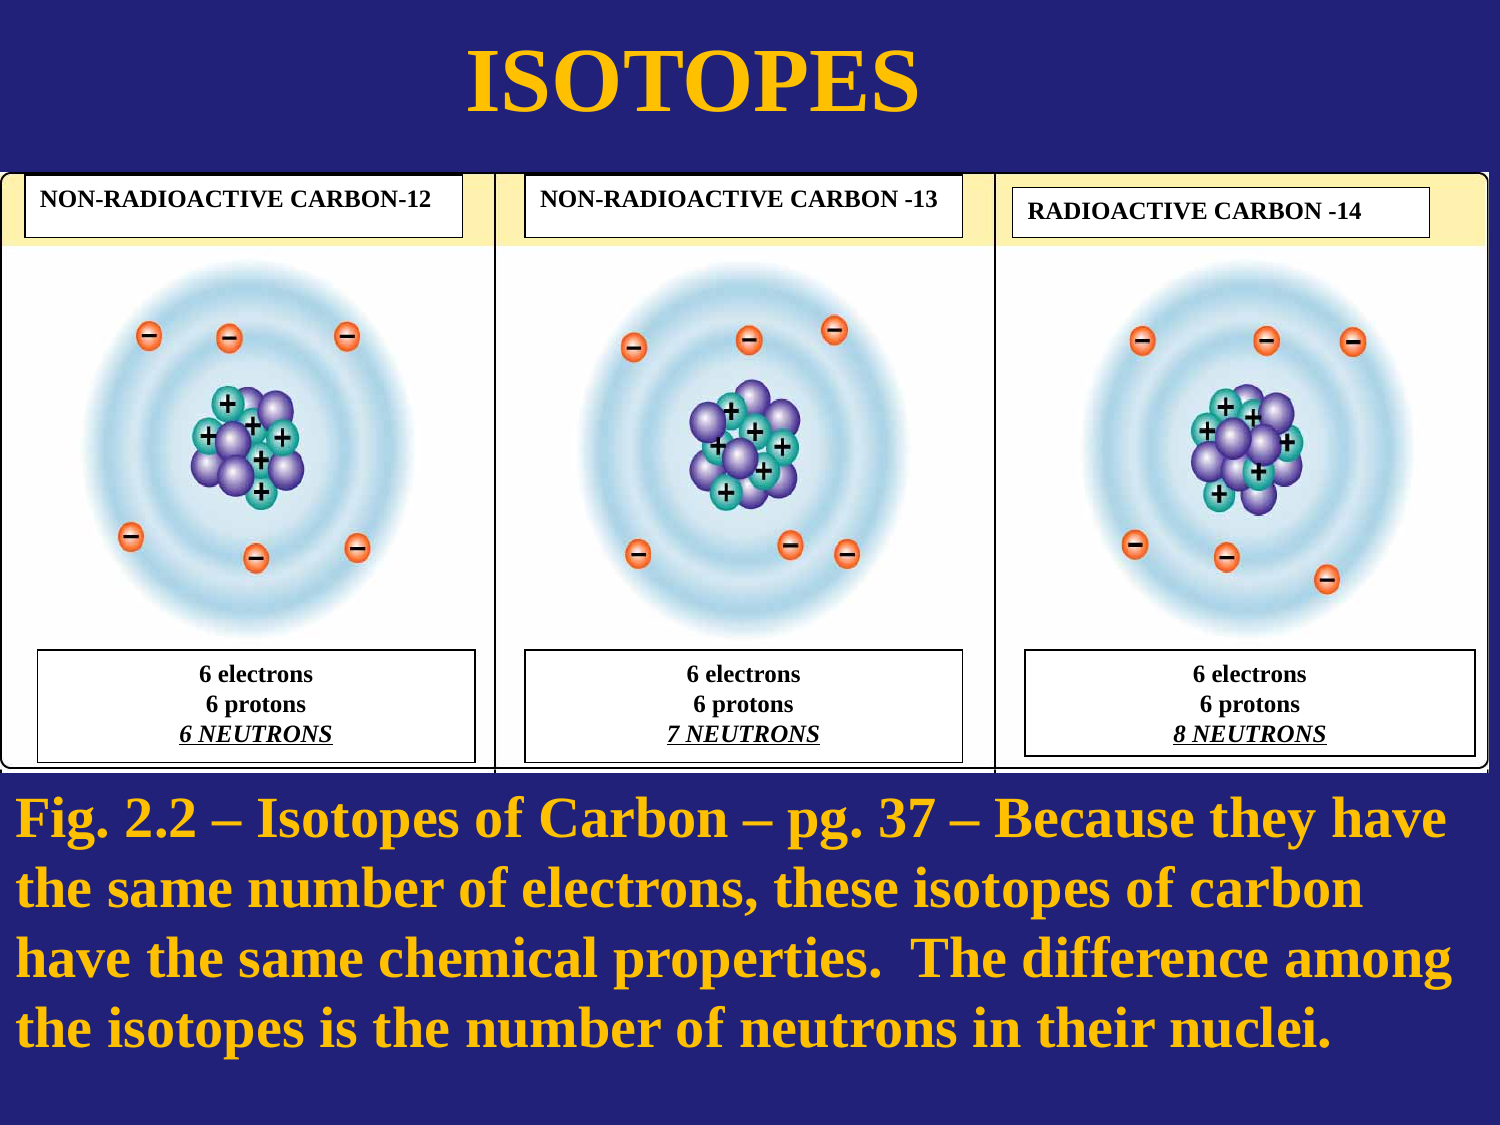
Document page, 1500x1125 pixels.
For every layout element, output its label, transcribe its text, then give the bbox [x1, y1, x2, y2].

text_box Fig. 2.2 – Isotopes of Carbon – pg. 37 – Because they have the same number of electrons, these isotopes of carbon have the same chemical properties. The difference among the isotopes is the number of neutrons in their nuclei. [0, 771, 1500, 1067]
text_box [0, 0, 1500, 75]
picture [0, 171, 1489, 774]
title ISOTOPES [262, 75, 1125, 150]
